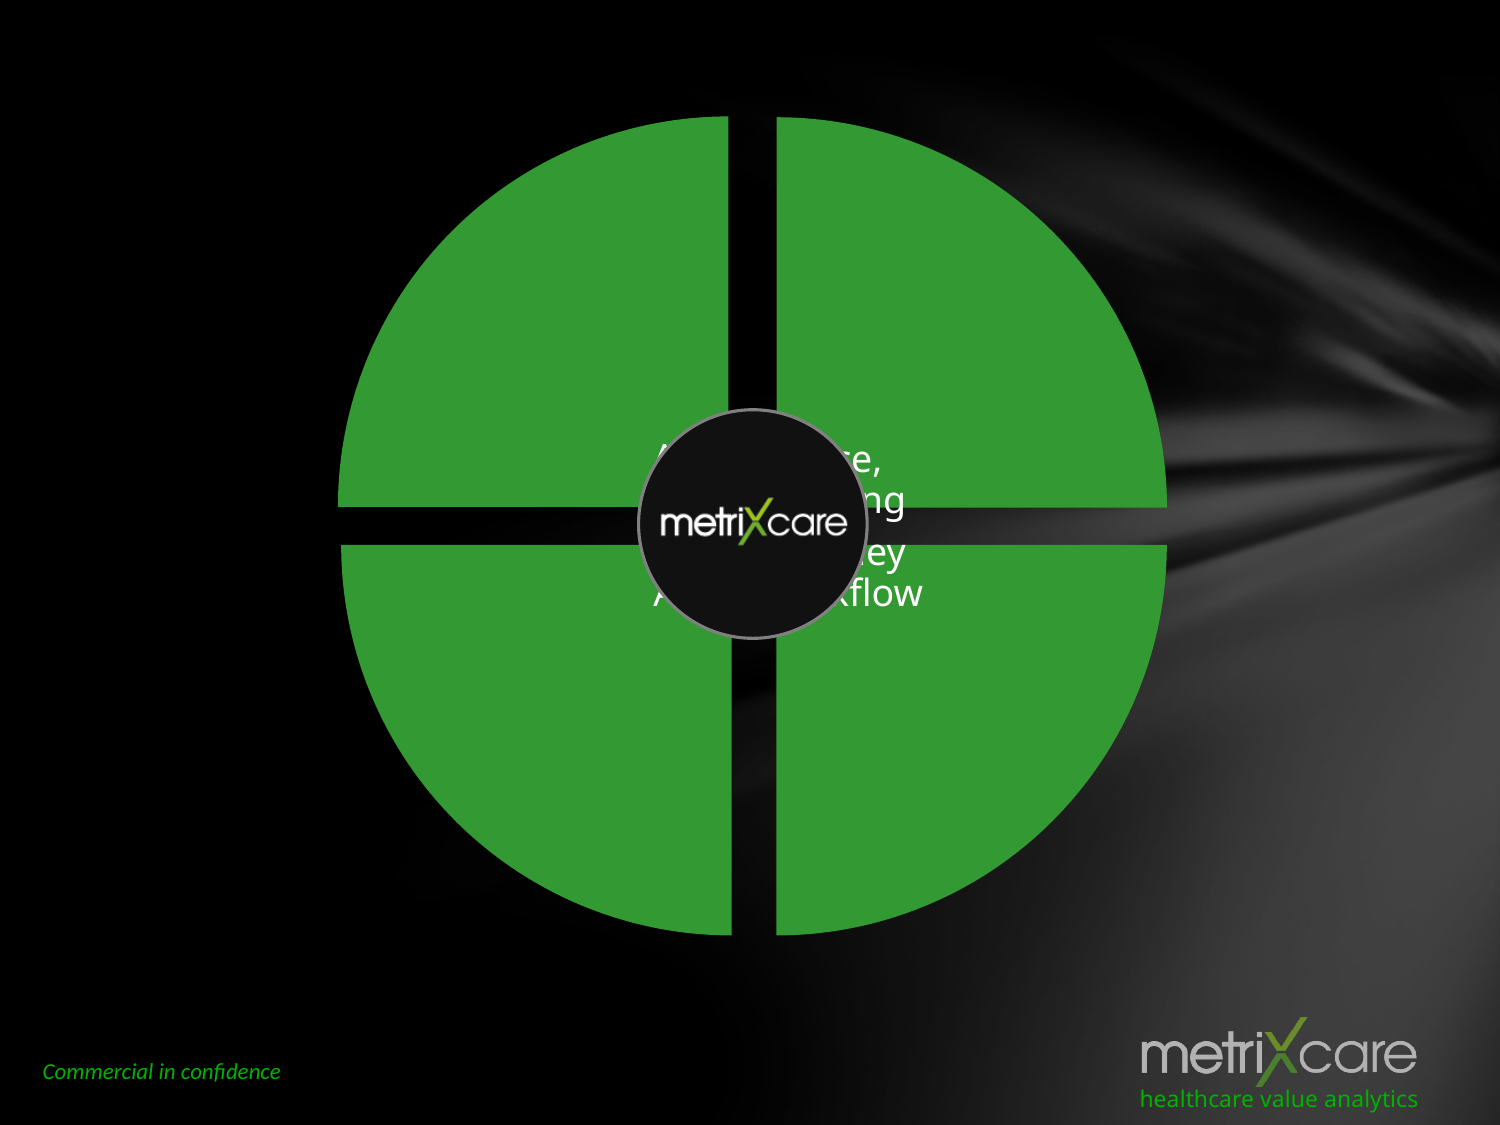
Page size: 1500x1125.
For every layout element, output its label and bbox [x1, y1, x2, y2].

picture [1118, 1011, 1440, 1094]
text_box [37, 59, 1483, 990]
